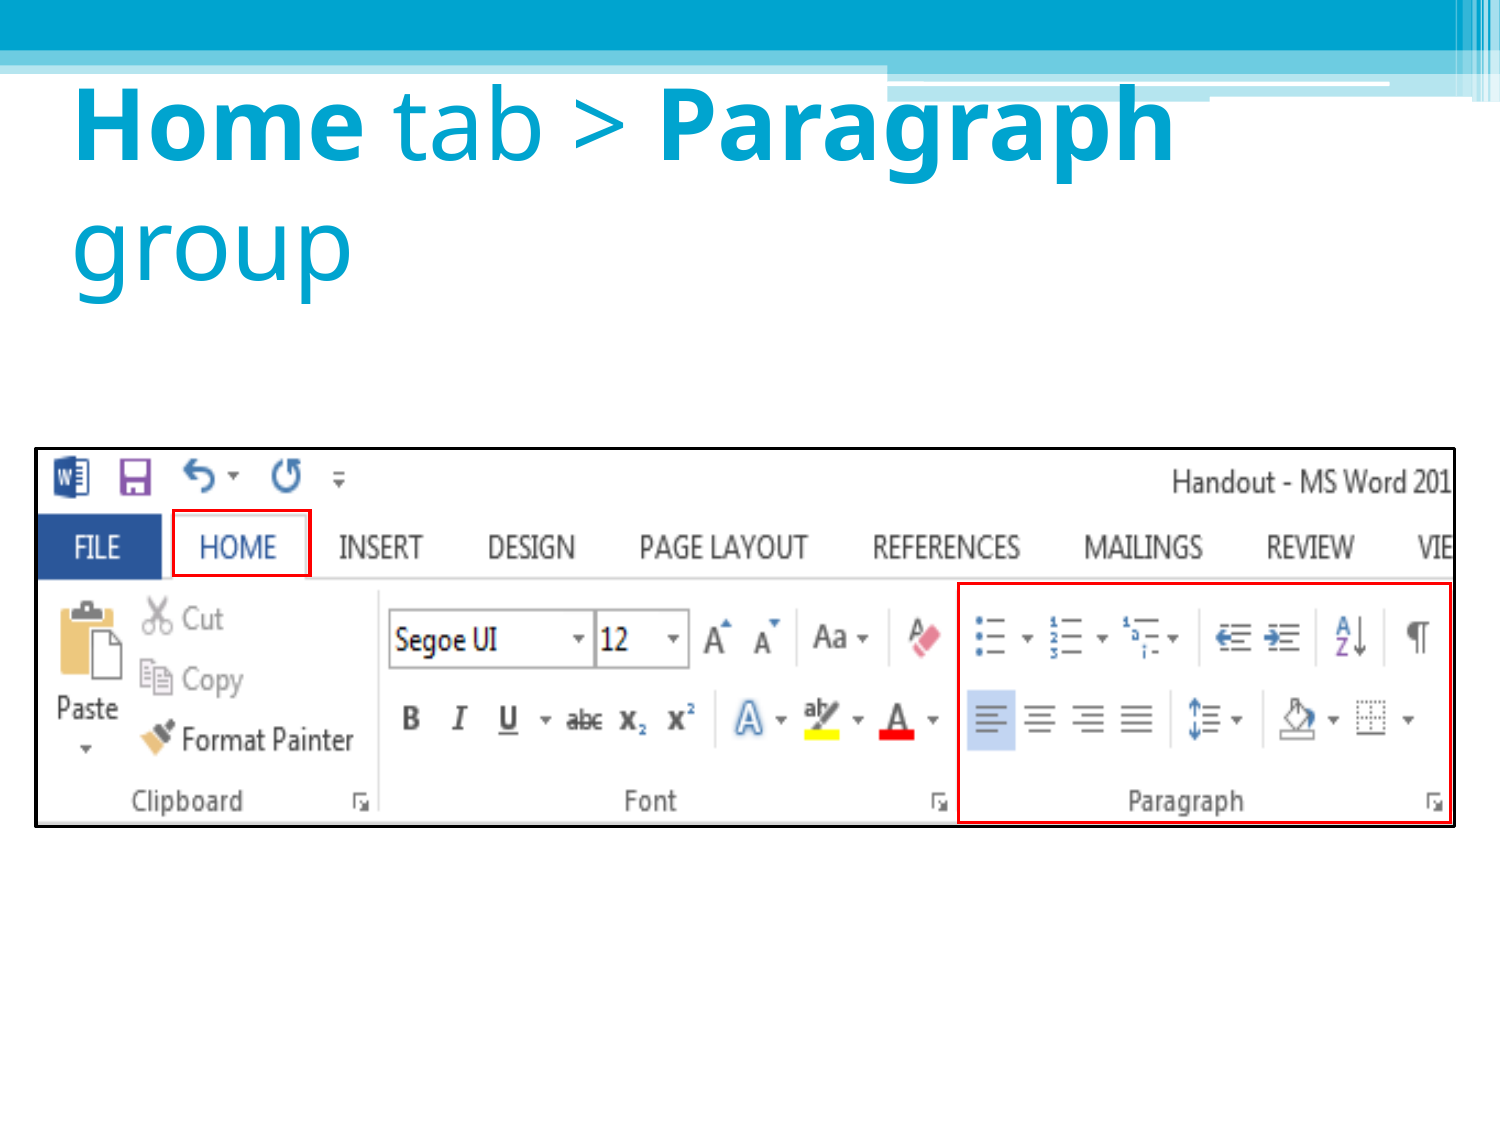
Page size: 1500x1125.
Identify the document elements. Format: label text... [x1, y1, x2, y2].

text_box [37, 449, 1454, 825]
title Home tab > Paragraph group [55, 99, 1450, 262]
